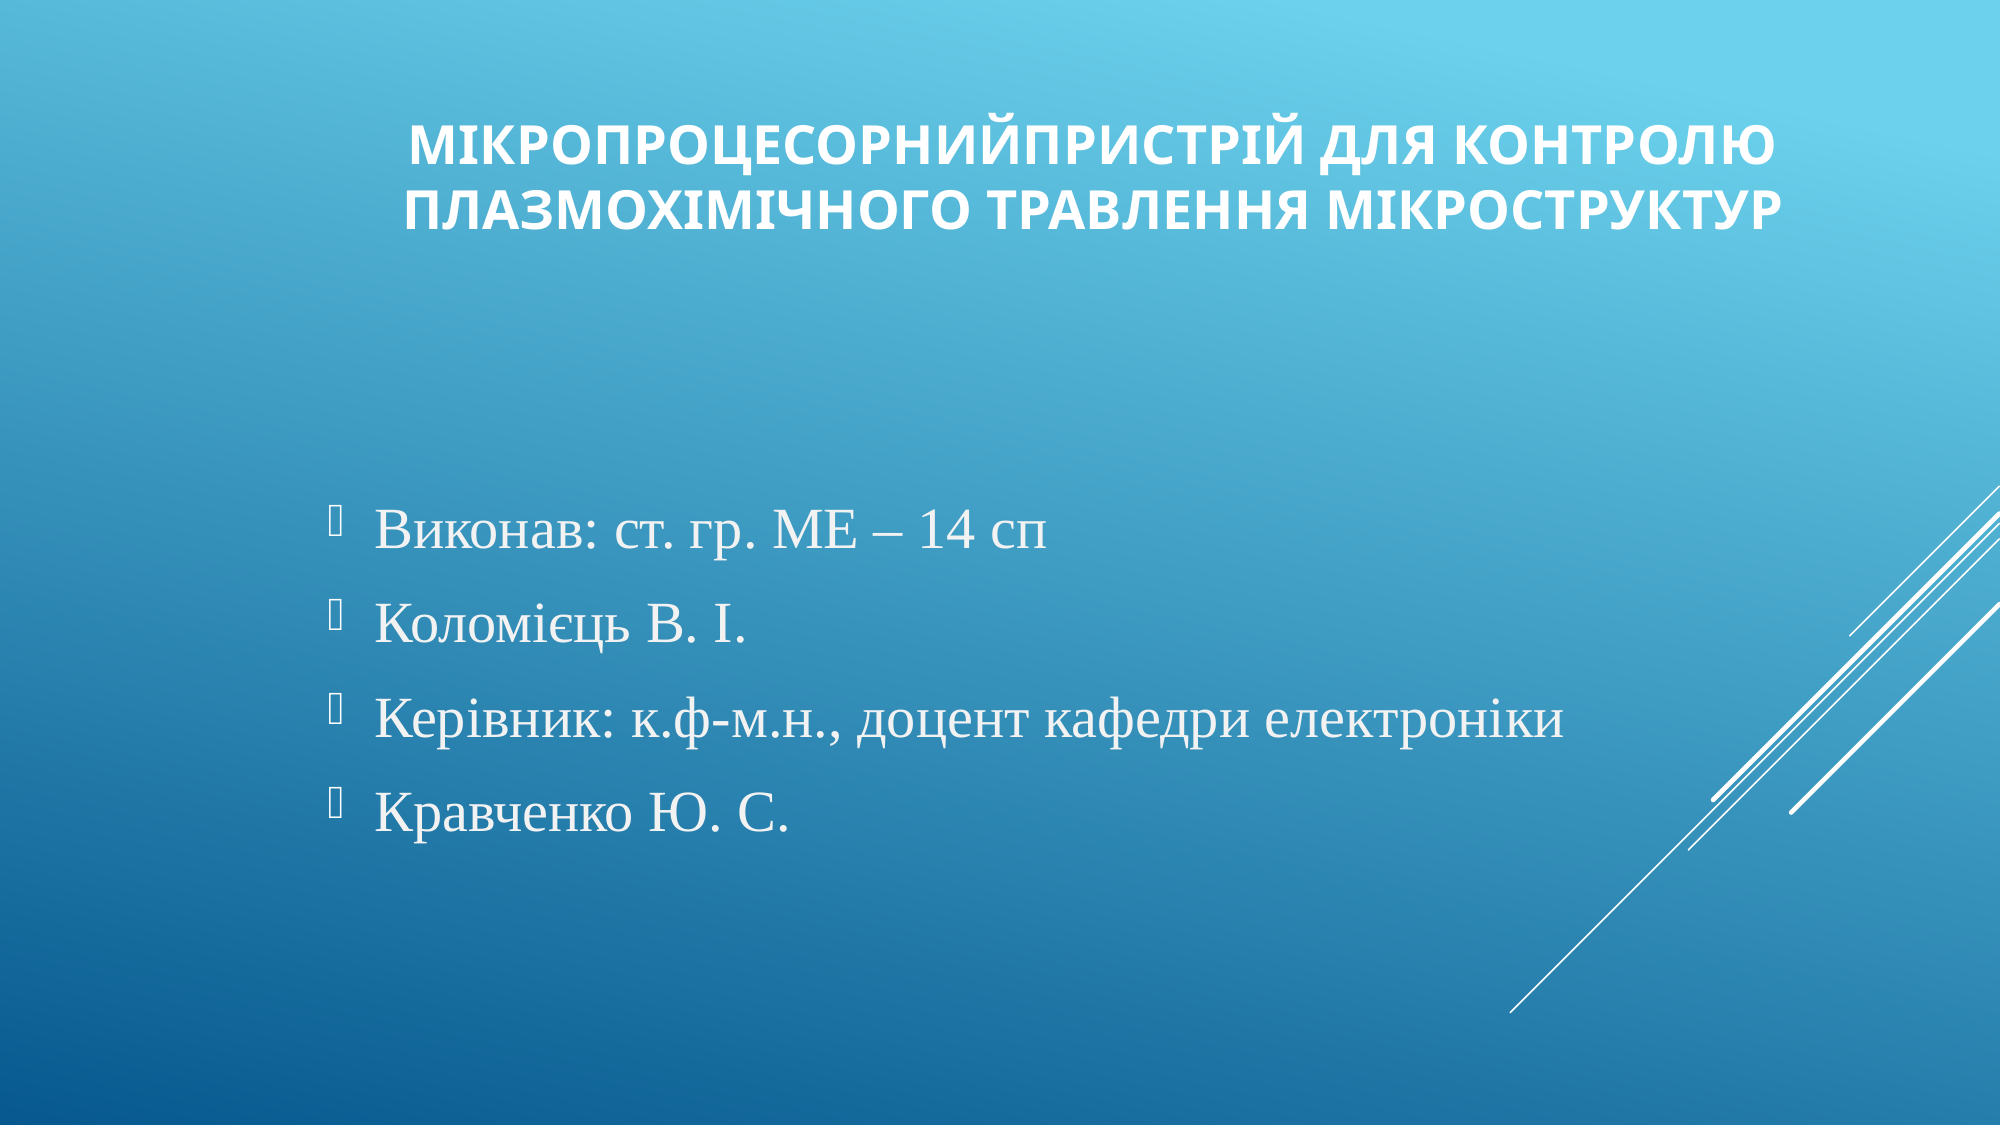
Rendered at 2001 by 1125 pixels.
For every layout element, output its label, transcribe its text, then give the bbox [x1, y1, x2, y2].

title Мікропроцесорнийпристрій для контролю плазмохімічного травлення мікроструктур [361, 102, 1824, 313]
list Виконав: ст. гр. МЕ – 14 сп Коломієць В. І. Керівник: к.ф-м.н., доцент кафедри електроніки Кравченко Ю. С. [312, 392, 1776, 1012]
